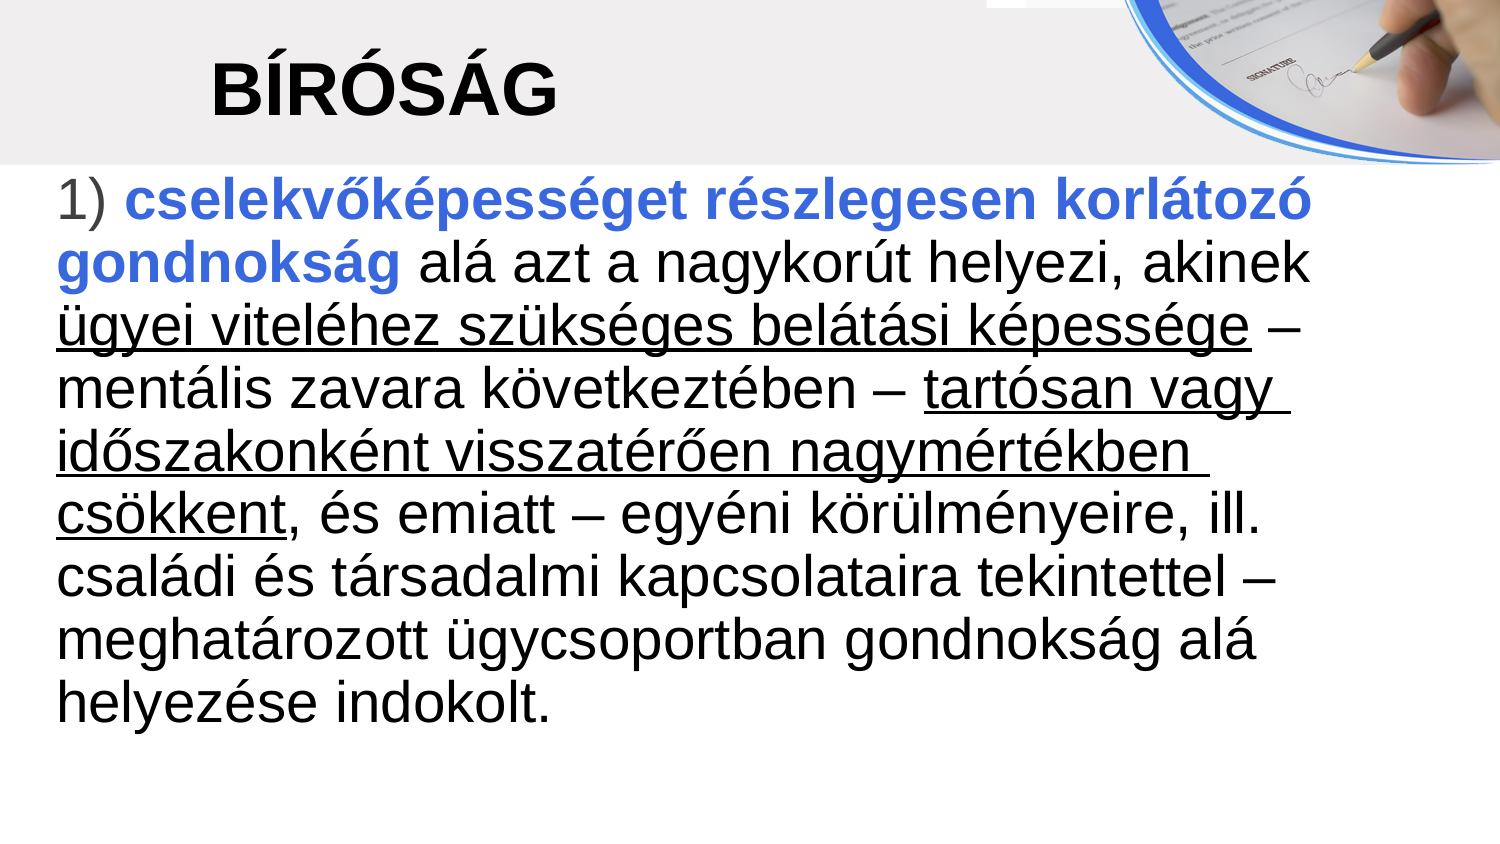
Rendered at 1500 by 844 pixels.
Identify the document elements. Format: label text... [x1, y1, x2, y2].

list BÍRÓSÁG [29, 32, 1500, 139]
list 1) cselekvőképességet részlegesen korlátozó gondnokság alá azt a nagykorút helyezi, akinek ügyei viteléhez szükséges belátási képessége – mentális zavara következtében – tartósan vagy időszakonként visszatérően nagymértékben csökkent, és emiatt – egyéni körülményeire, ill. családi és társadalmi kapcsolataira tekintettel – meghatározott ügycsoportban gondnokság alá helyezése indokolt. [41, 161, 1388, 812]
picture [0, 0, 1500, 844]
